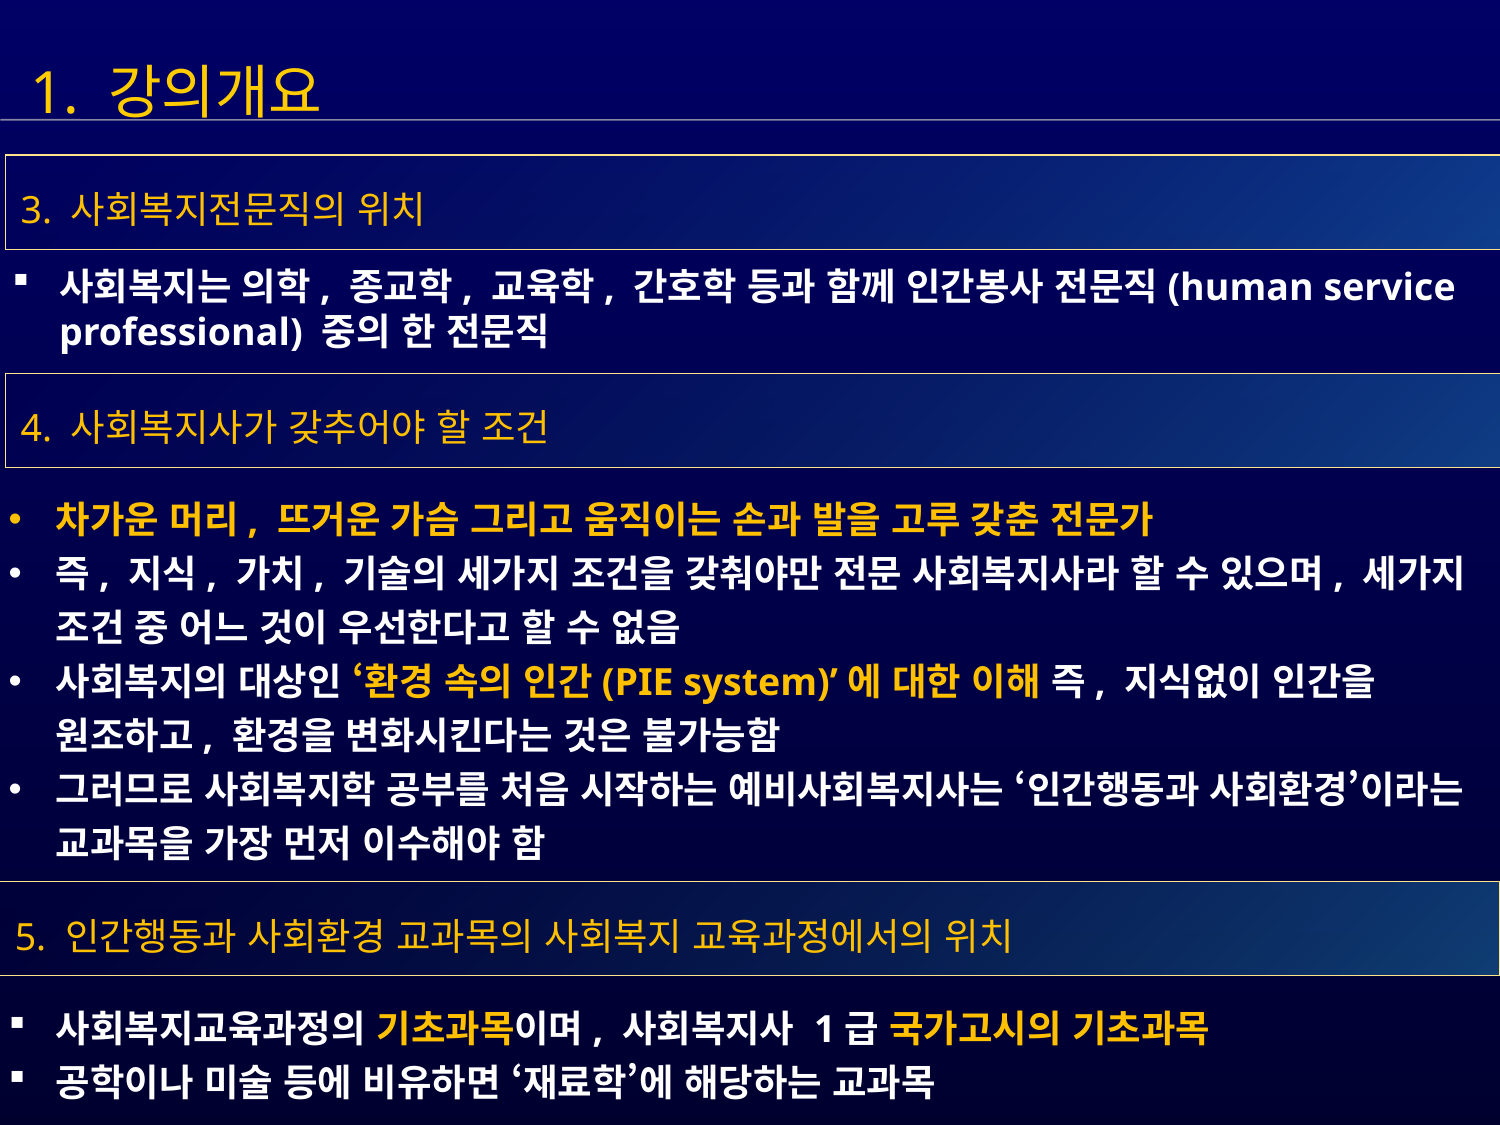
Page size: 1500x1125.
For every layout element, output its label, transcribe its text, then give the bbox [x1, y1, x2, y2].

text_box 사회복지는 의학, 종교학, 교육학, 간호학 등과 함께 인간봉사 전문직(human service professional) 중의 한 전문직 [0, 255, 1498, 361]
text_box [5, 154, 1500, 250]
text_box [0, 881, 1500, 977]
text_box 1. 강의개요 [15, 48, 338, 133]
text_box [5, 373, 1500, 469]
text_box 차가운 머리, 뜨거운 가슴 그리고 움직이는 손과 발을 고루 갖춘 전문가 즉, 지식, 가치, 기술의 세가지 조건을 갖춰야만 전문 사회복지사라 할 수 있으며, 세가지 조건 중 어느 것이 우선한다고 할 수 없음 사회복지의 대상인 ‘환경 속의 인간(PIE system)’에 대한 이해 즉, 지식없이 인간을 원조하고, 환경을 변화시킨다는 것은 불가능함 그러므로 사회복지학 공부를 처음 시작하는 예비사회복지사는 ‘인간행동과 사회환경’이라는 교과목을 가장 먼저 이수해야 함 [0, 479, 1494, 873]
text_box 사회복지교육과정의 기초과목이며, 사회복지사 1급 국가고시의 기초과목 공학이나 미술 등에 비유하면 ‘재료학’에 해당하는 교과목 [0, 988, 1494, 1112]
